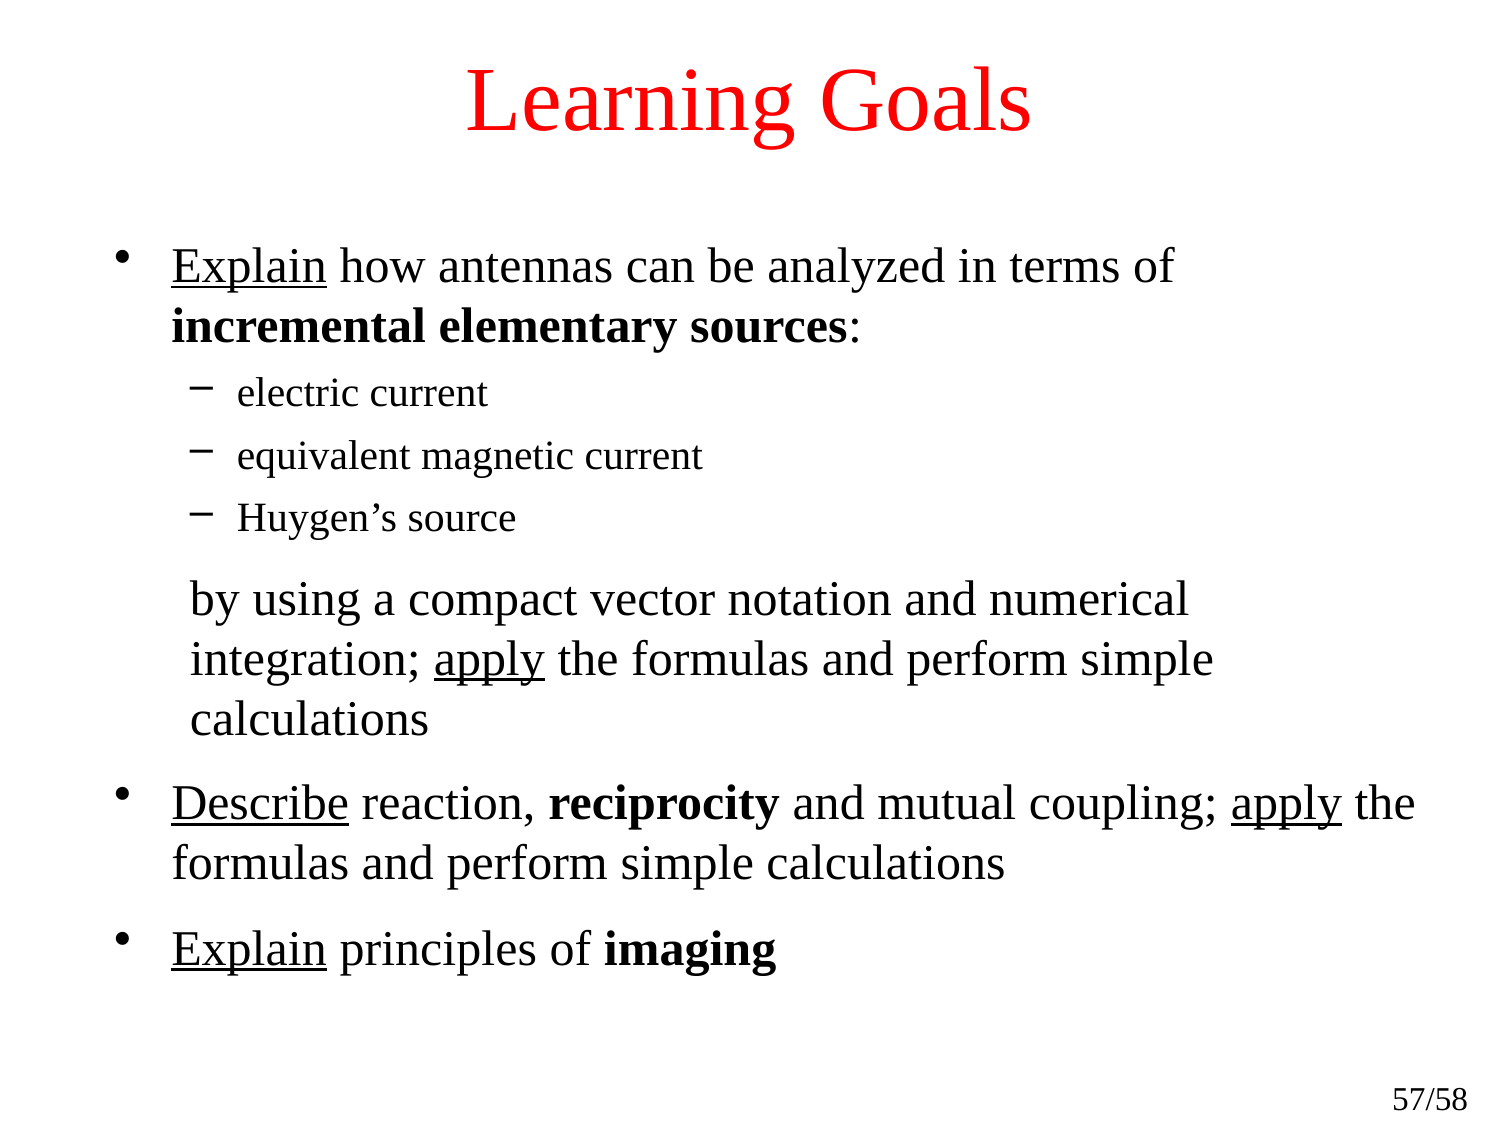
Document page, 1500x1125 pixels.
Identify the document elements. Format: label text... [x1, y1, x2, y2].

list Explain how antennas can be analyzed in terms of incremental elementary sources: electric current equivalent magnetic current Huygen’s source by using a compact vector notation and numerical integration; apply the formulas and perform simple calculations Describe reaction, reciprocity and mutual coupling; apply the formulas and perform simple calculations Explain principles of imaging [99, 224, 1438, 963]
title Learning Goals [0, 49, 1500, 238]
